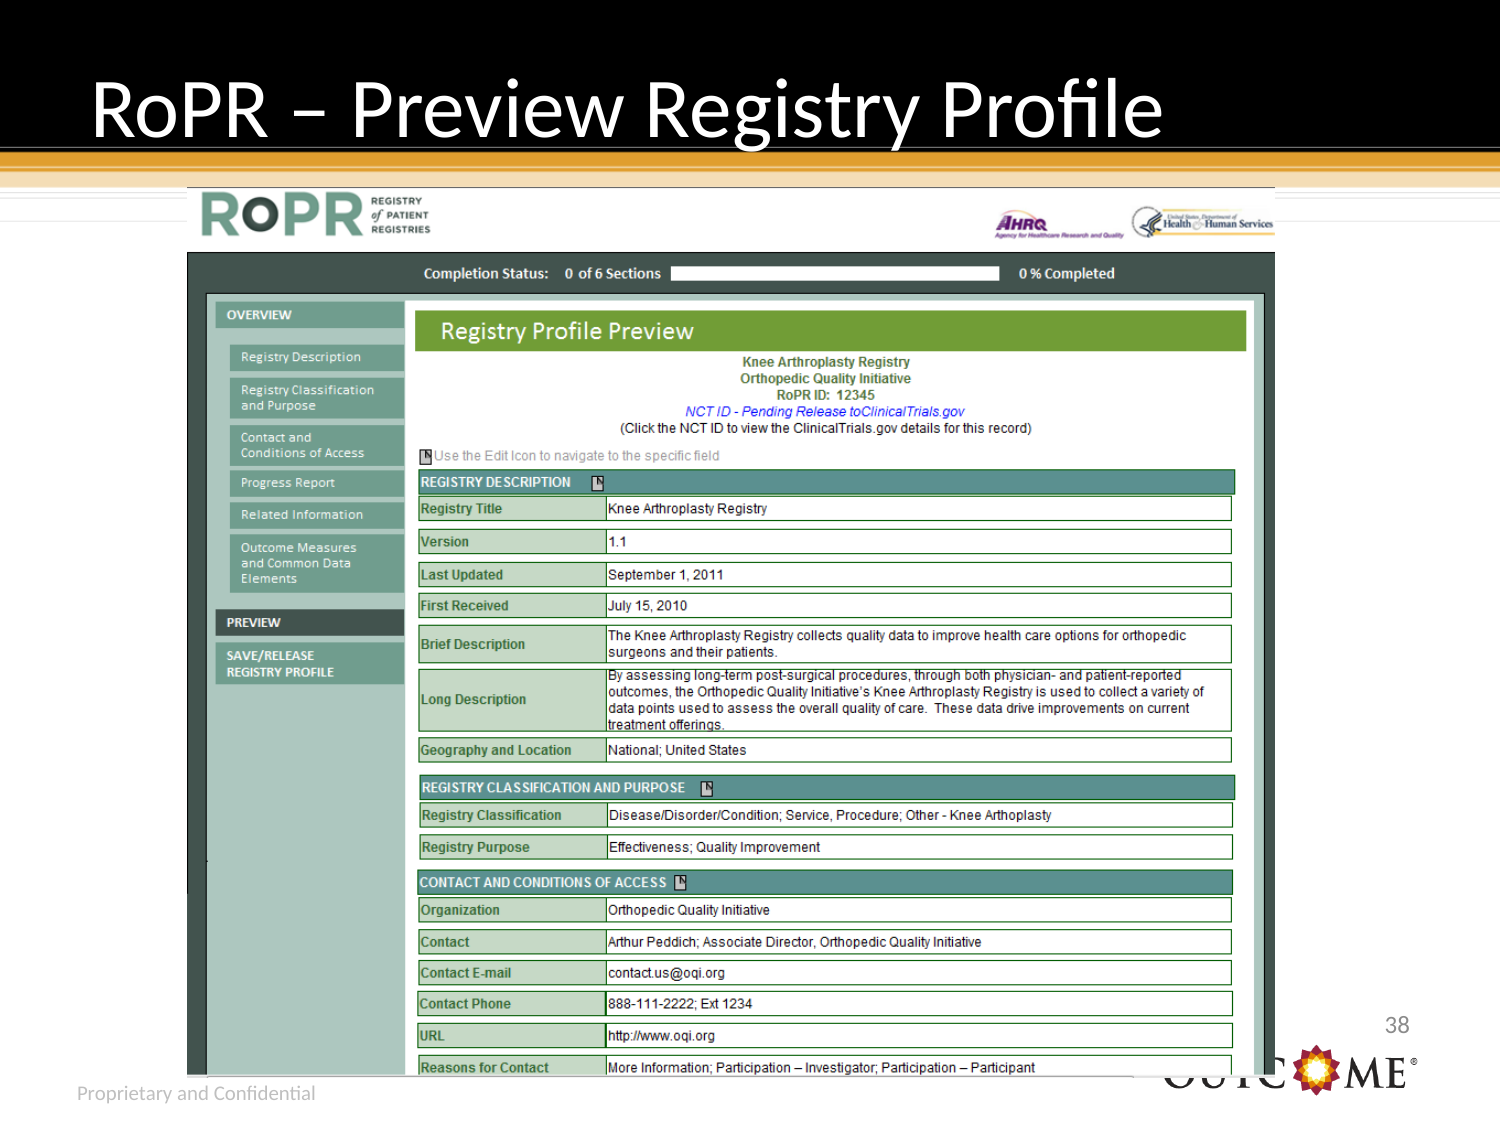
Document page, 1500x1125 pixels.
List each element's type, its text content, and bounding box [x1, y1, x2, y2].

title RoPR – Preview Registry Profile [75, 45, 1425, 163]
picture [0, 0, 1500, 1096]
slide_number 37 [1279, 999, 1425, 1048]
